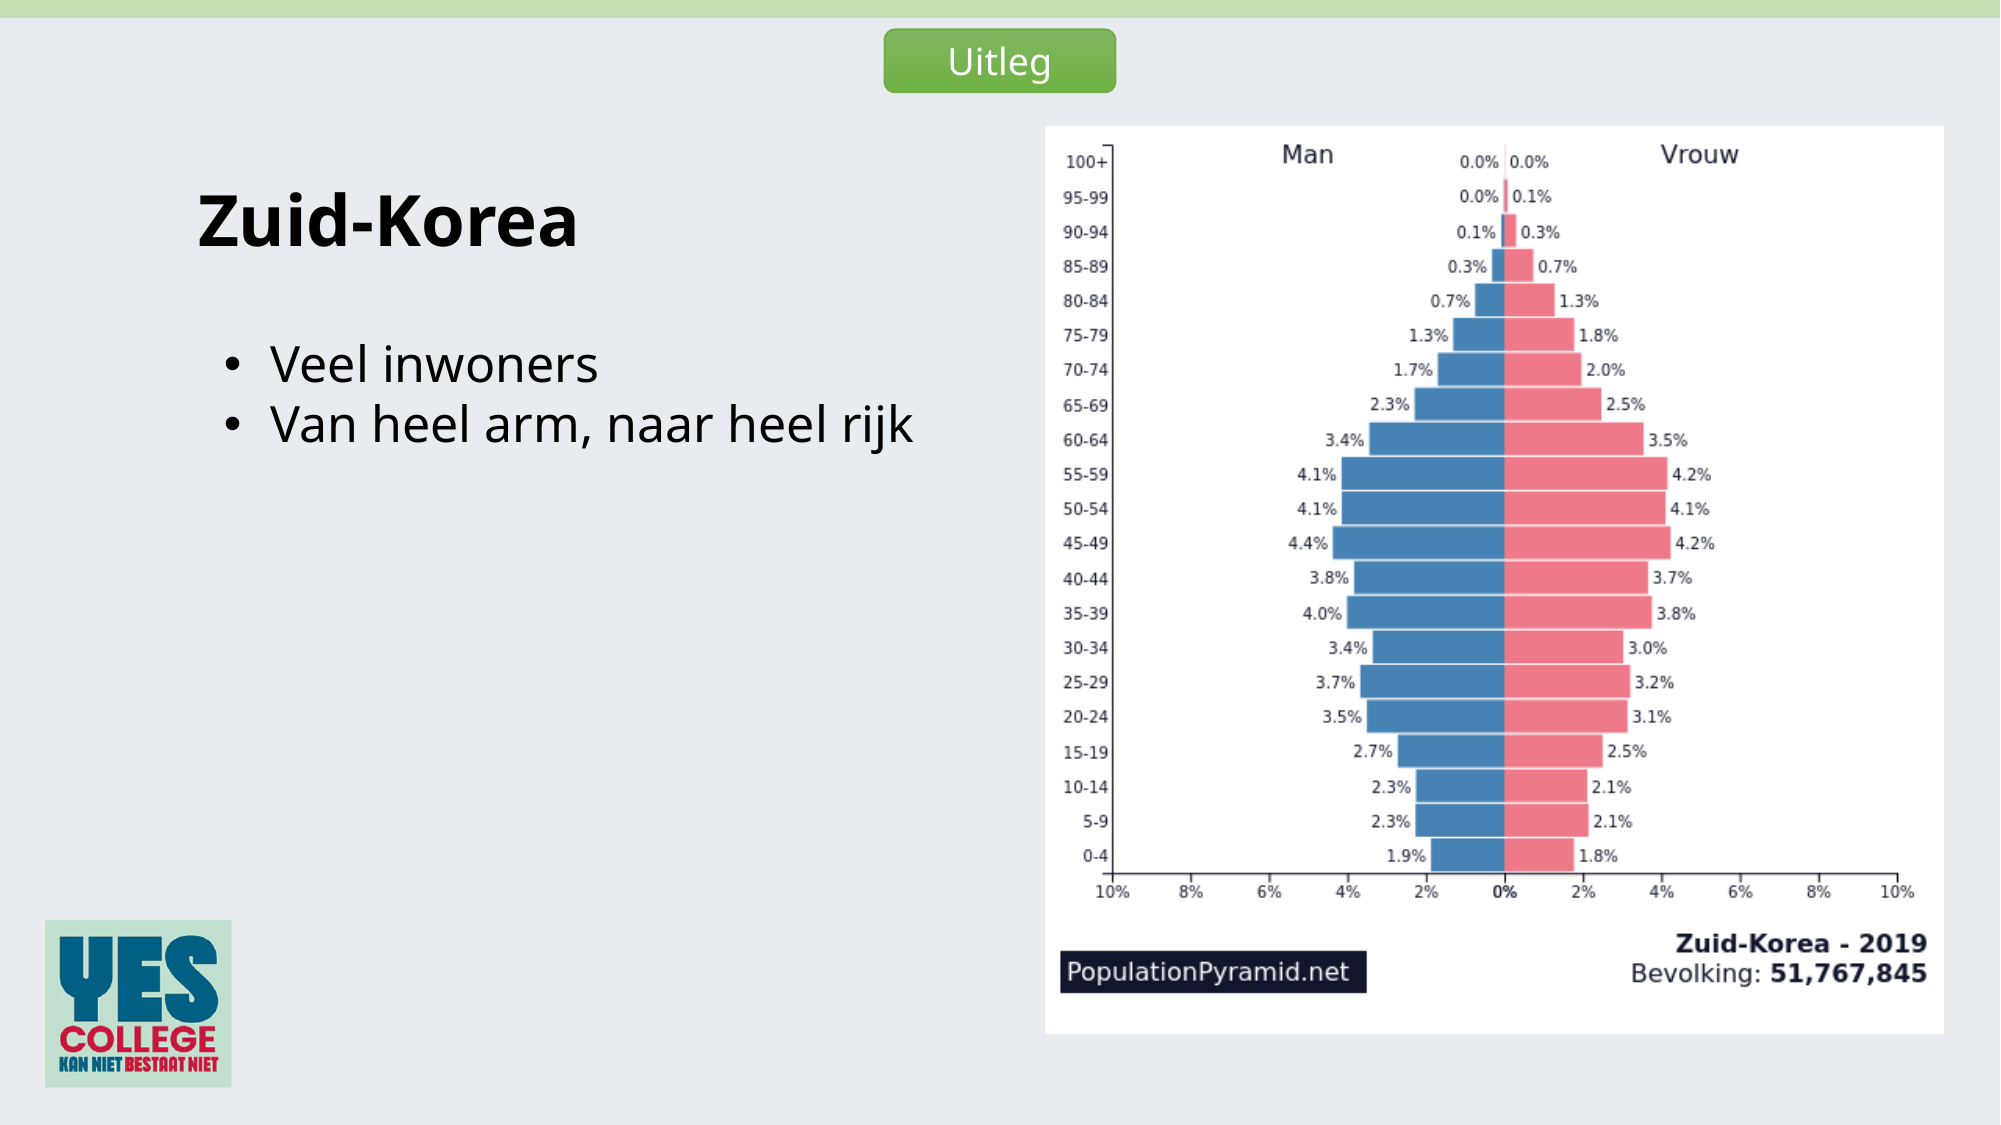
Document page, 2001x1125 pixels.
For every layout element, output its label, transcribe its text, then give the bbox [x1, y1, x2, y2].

text_box Uitleg [883, 28, 1117, 94]
text_box Veel inwoners Van heel arm, naar heel rijk [209, 325, 1044, 521]
text_box [0, 0, 2000, 18]
picture [1044, 125, 1945, 1035]
picture [0, 913, 356, 1093]
text_box Zuid-Korea [183, 168, 1044, 269]
